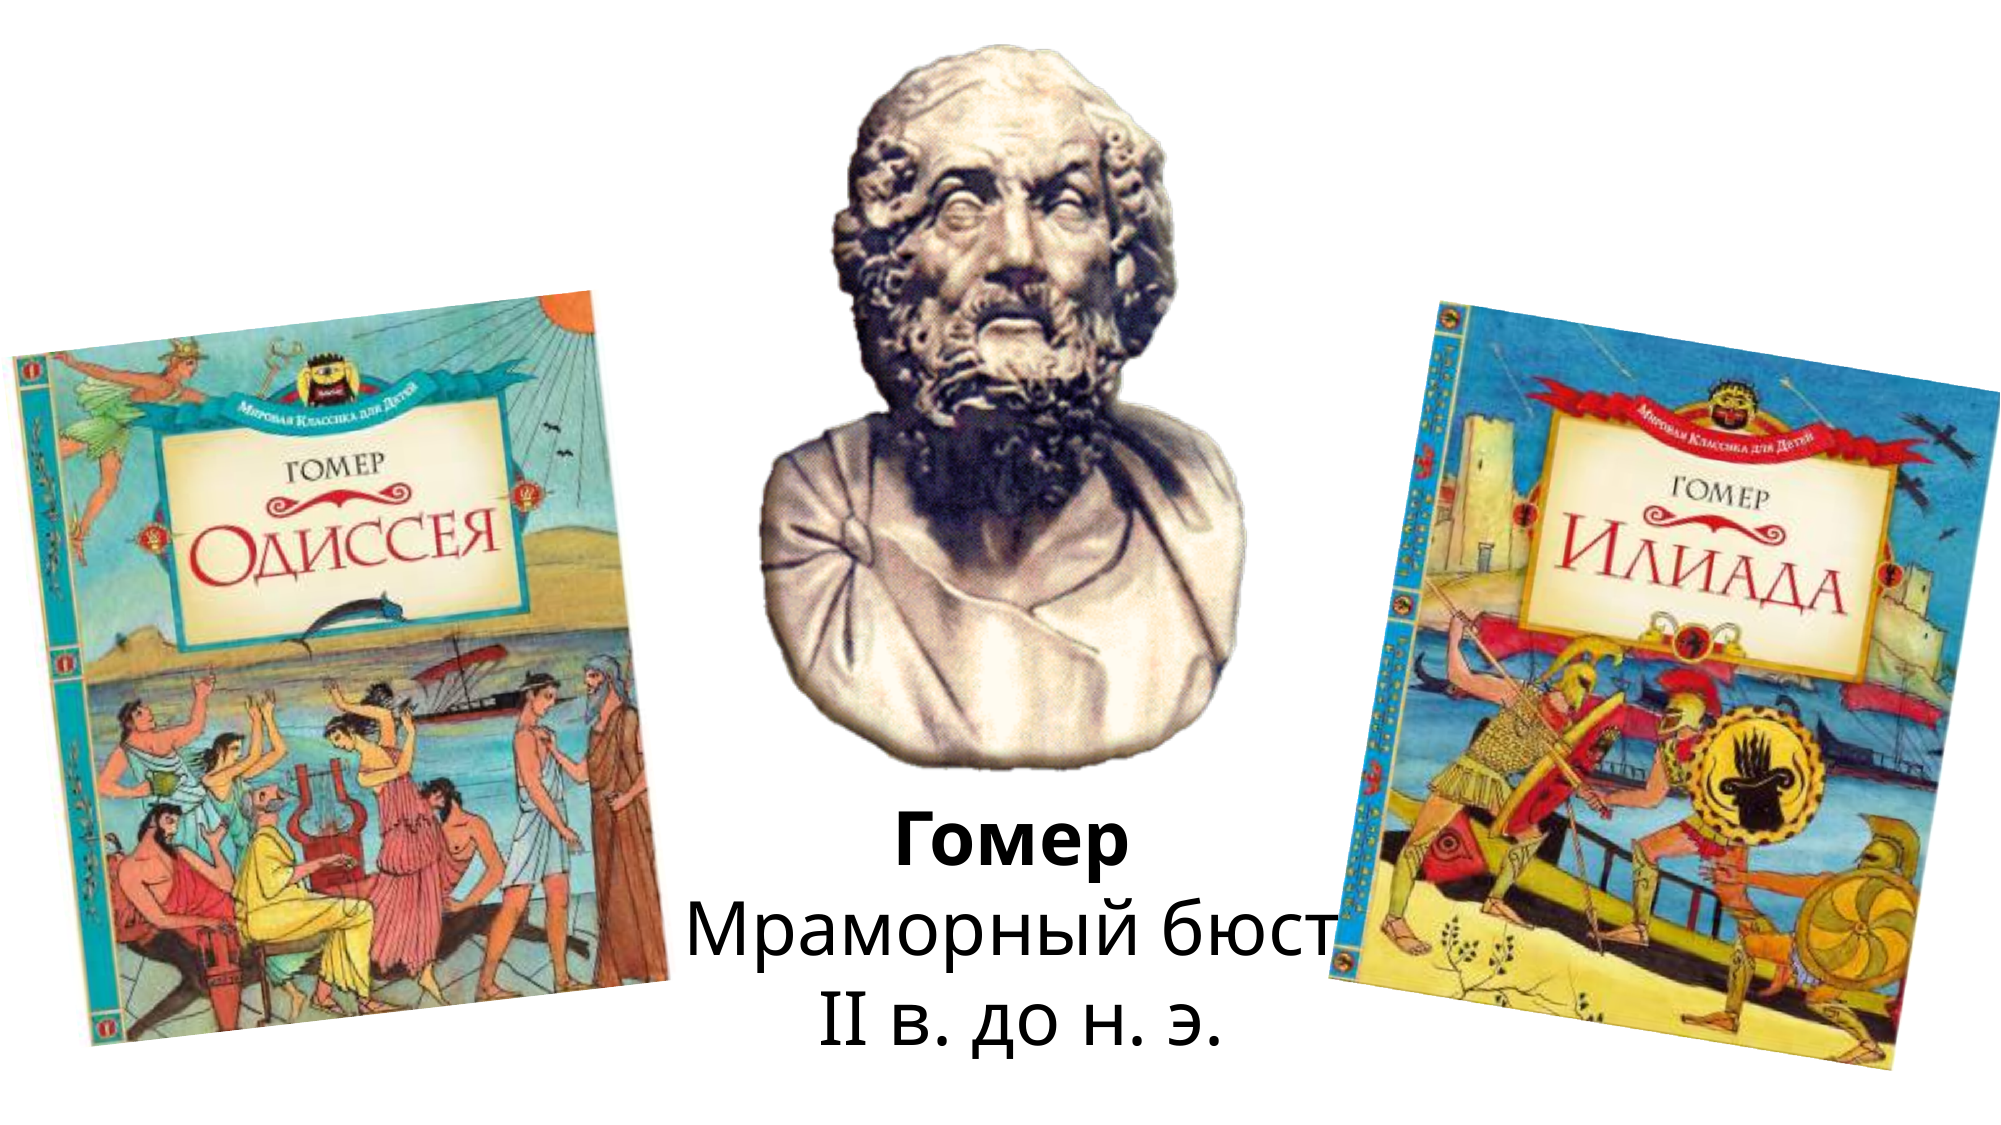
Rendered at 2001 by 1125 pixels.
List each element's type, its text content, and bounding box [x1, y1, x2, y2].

picture [2, 290, 655, 1048]
picture [1361, 301, 2000, 1070]
text_box Гомер Мраморный бюст II в. до н. э. [651, 783, 1373, 1068]
picture [756, 44, 1249, 784]
